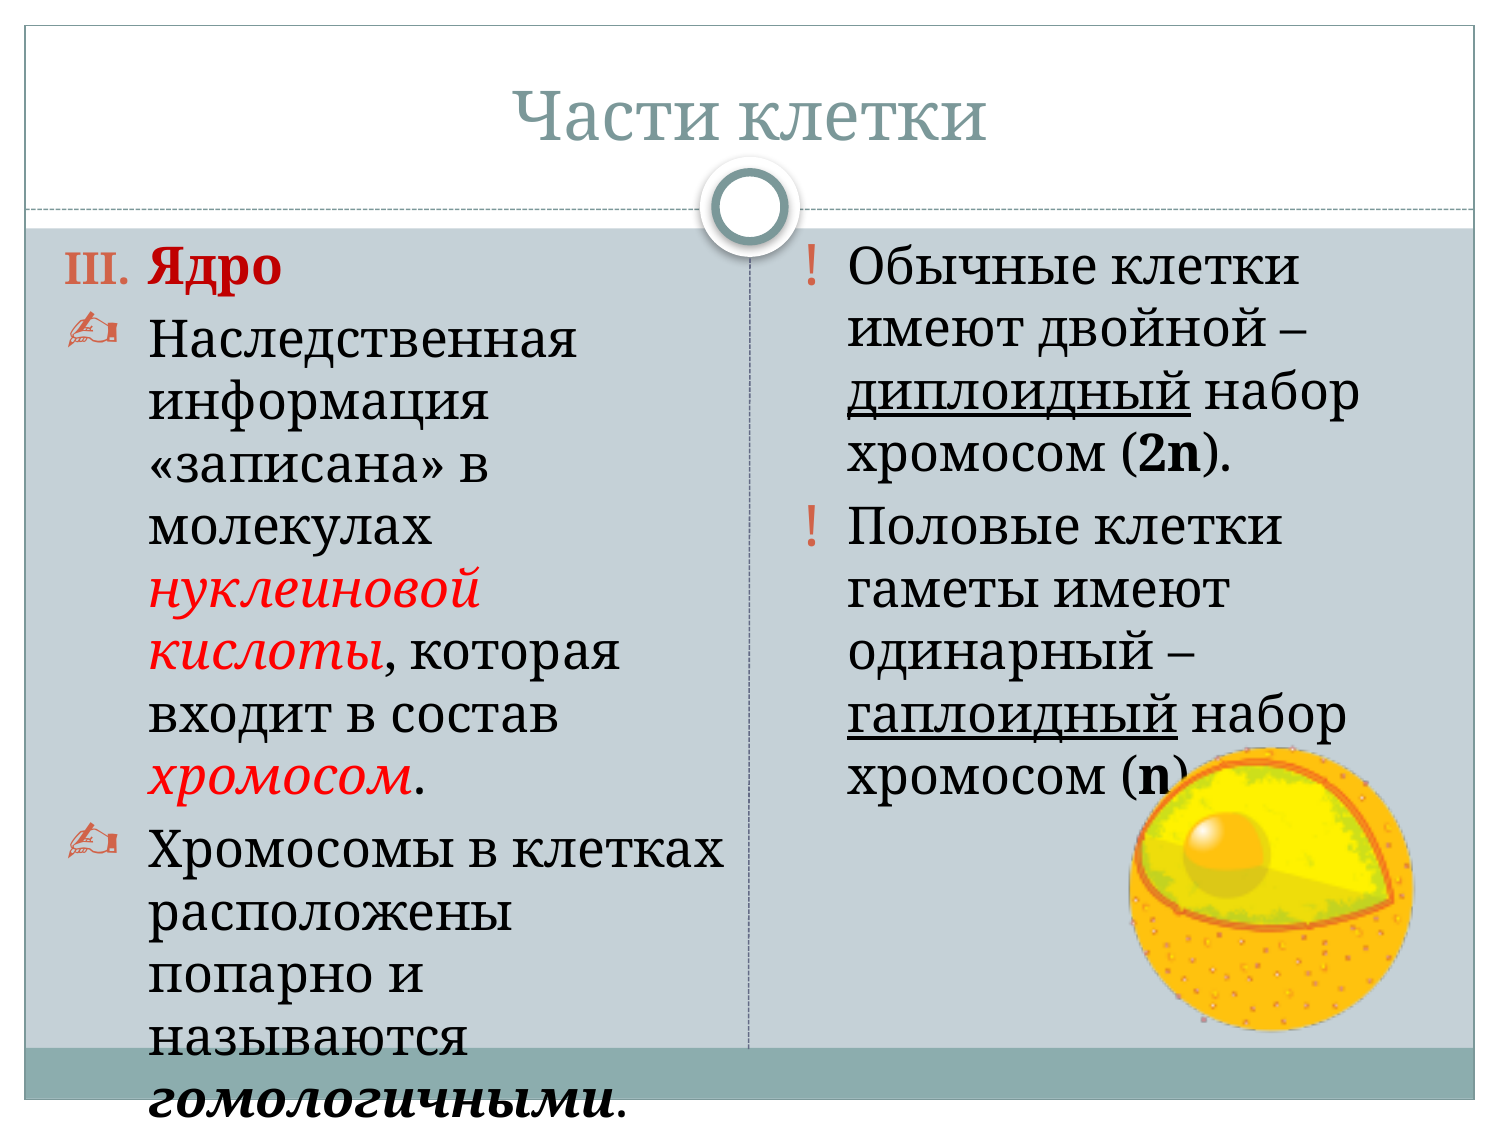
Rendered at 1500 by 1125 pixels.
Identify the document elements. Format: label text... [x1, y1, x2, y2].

list Ядро Наследственная информация «записана» в молекулах нуклеиновой кислоты, которая входит в состав хромосом. Хромосомы в клетках расположены попарно и называются гомологичными. [49, 224, 750, 1032]
title Части клетки [49, 37, 1450, 162]
picture [1089, 700, 1454, 1069]
list Обычные клетки имеют двойной – диплоидный набор хромосом (2n). Половые клетки гаметы имеют одинарный – гаплоидный набор хромосом (n). [787, 224, 1450, 993]
